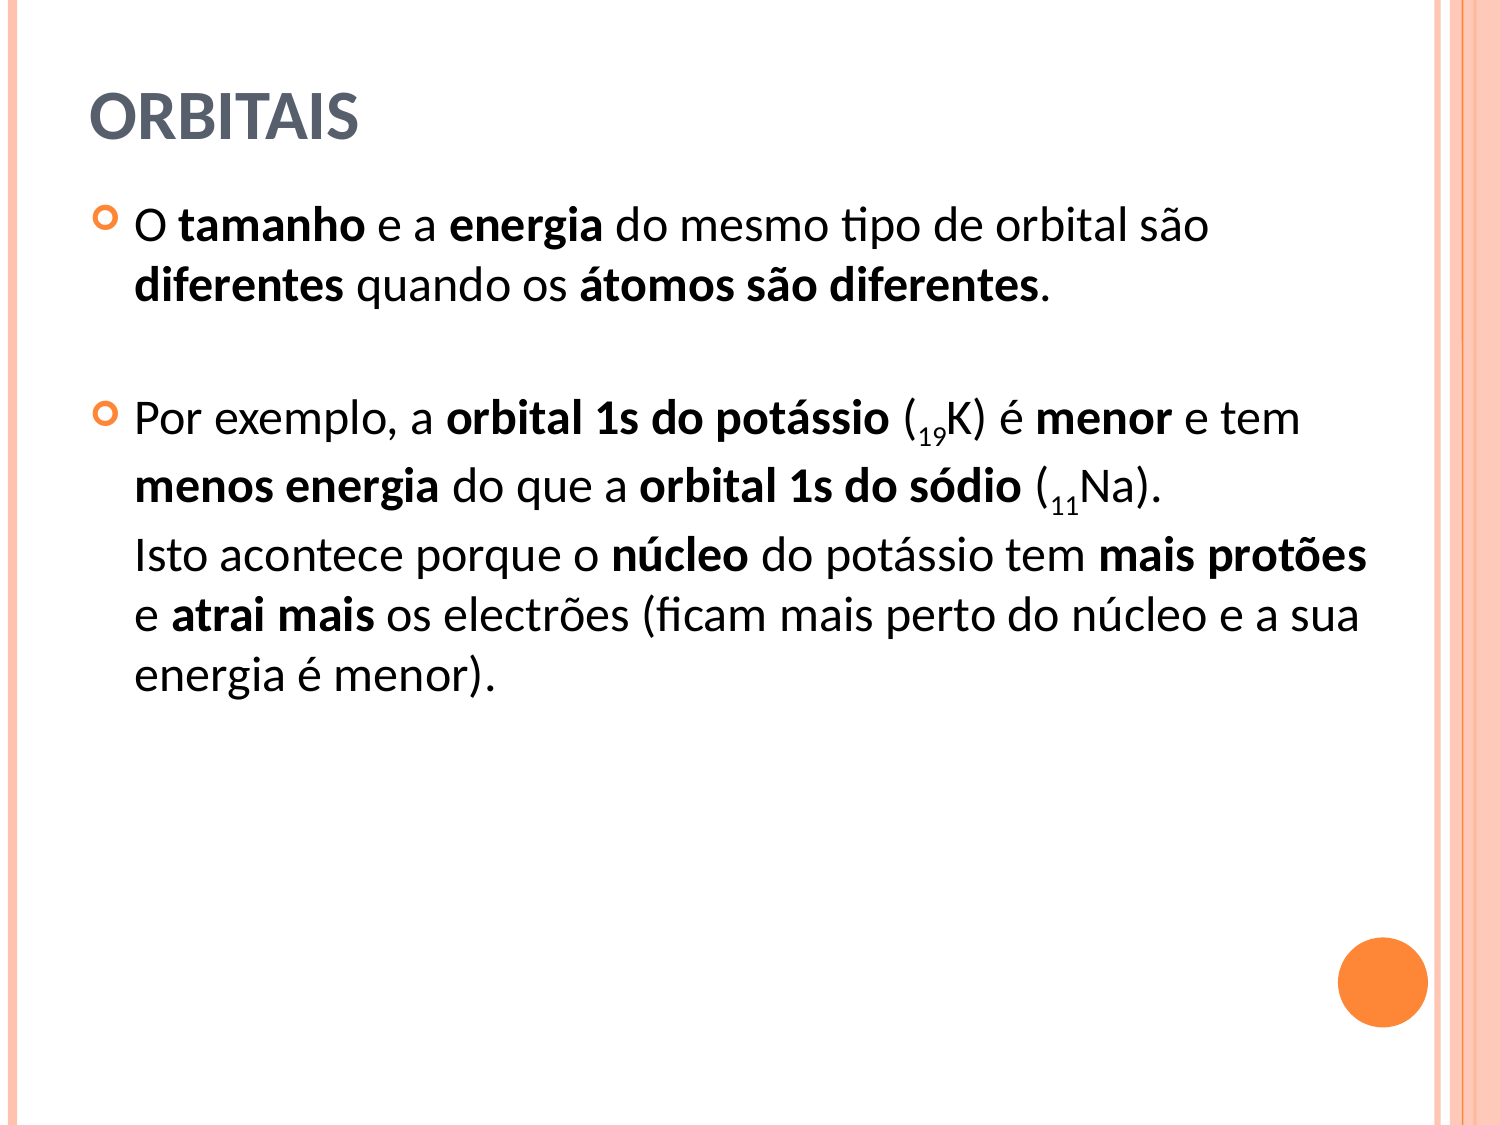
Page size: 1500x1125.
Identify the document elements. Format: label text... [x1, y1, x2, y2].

list O tamanho e a energia do mesmo tipo de orbital são diferentes quando os átomos são diferentes. Por exemplo, a orbital 1s do potássio (19K) é menor e tem menos energia do que a orbital 1s do sódio (11Na). Isto acontece porque o núcleo do potássio tem mais protões e atrai mais os electrões (ficam mais perto do núcleo e a sua energia é menor). [75, 184, 1424, 984]
title Orbitais [75, 45, 1300, 161]
